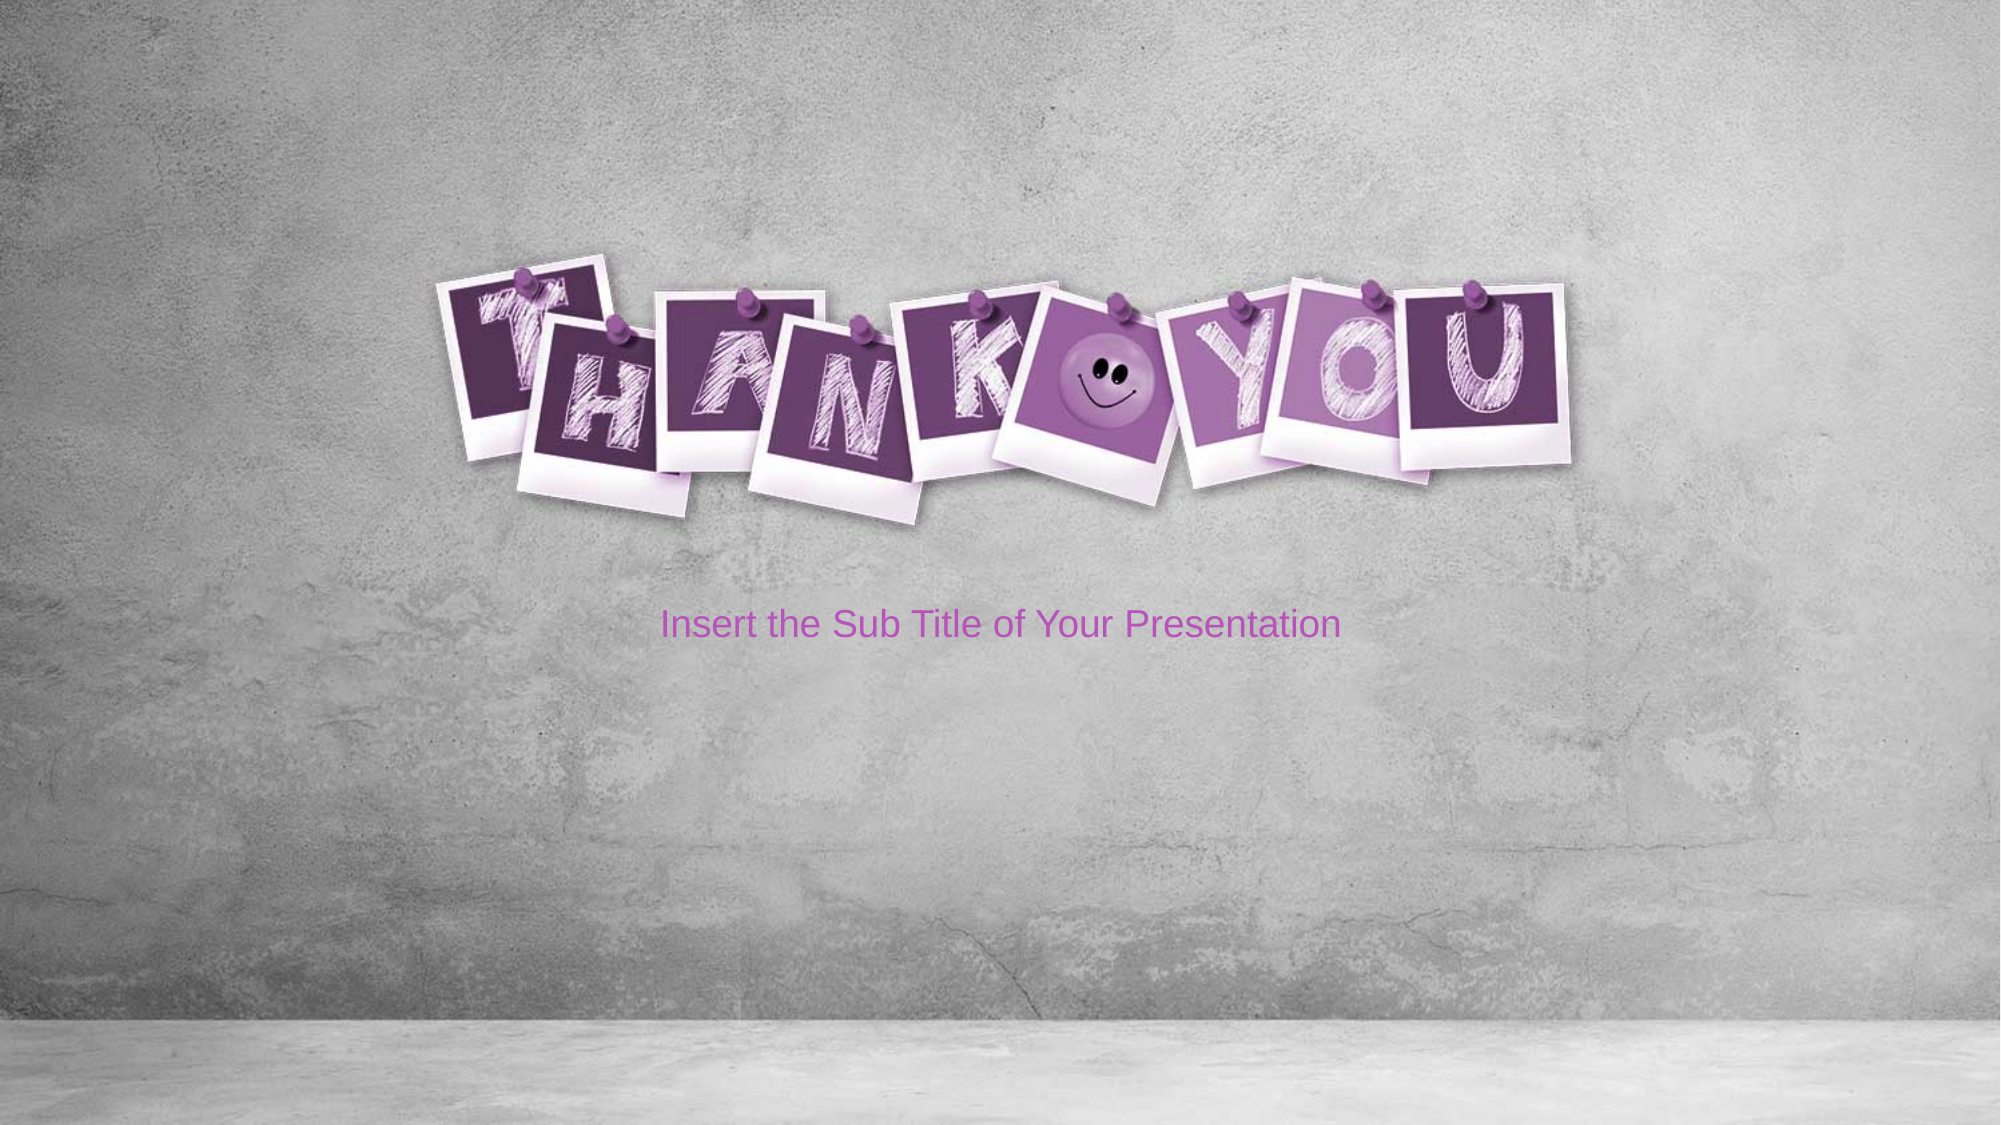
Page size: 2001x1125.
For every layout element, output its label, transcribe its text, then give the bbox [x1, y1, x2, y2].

picture [0, 0, 2001, 1125]
text_box Insert the Sub Title of Your Presentation [0, 590, 2000, 653]
